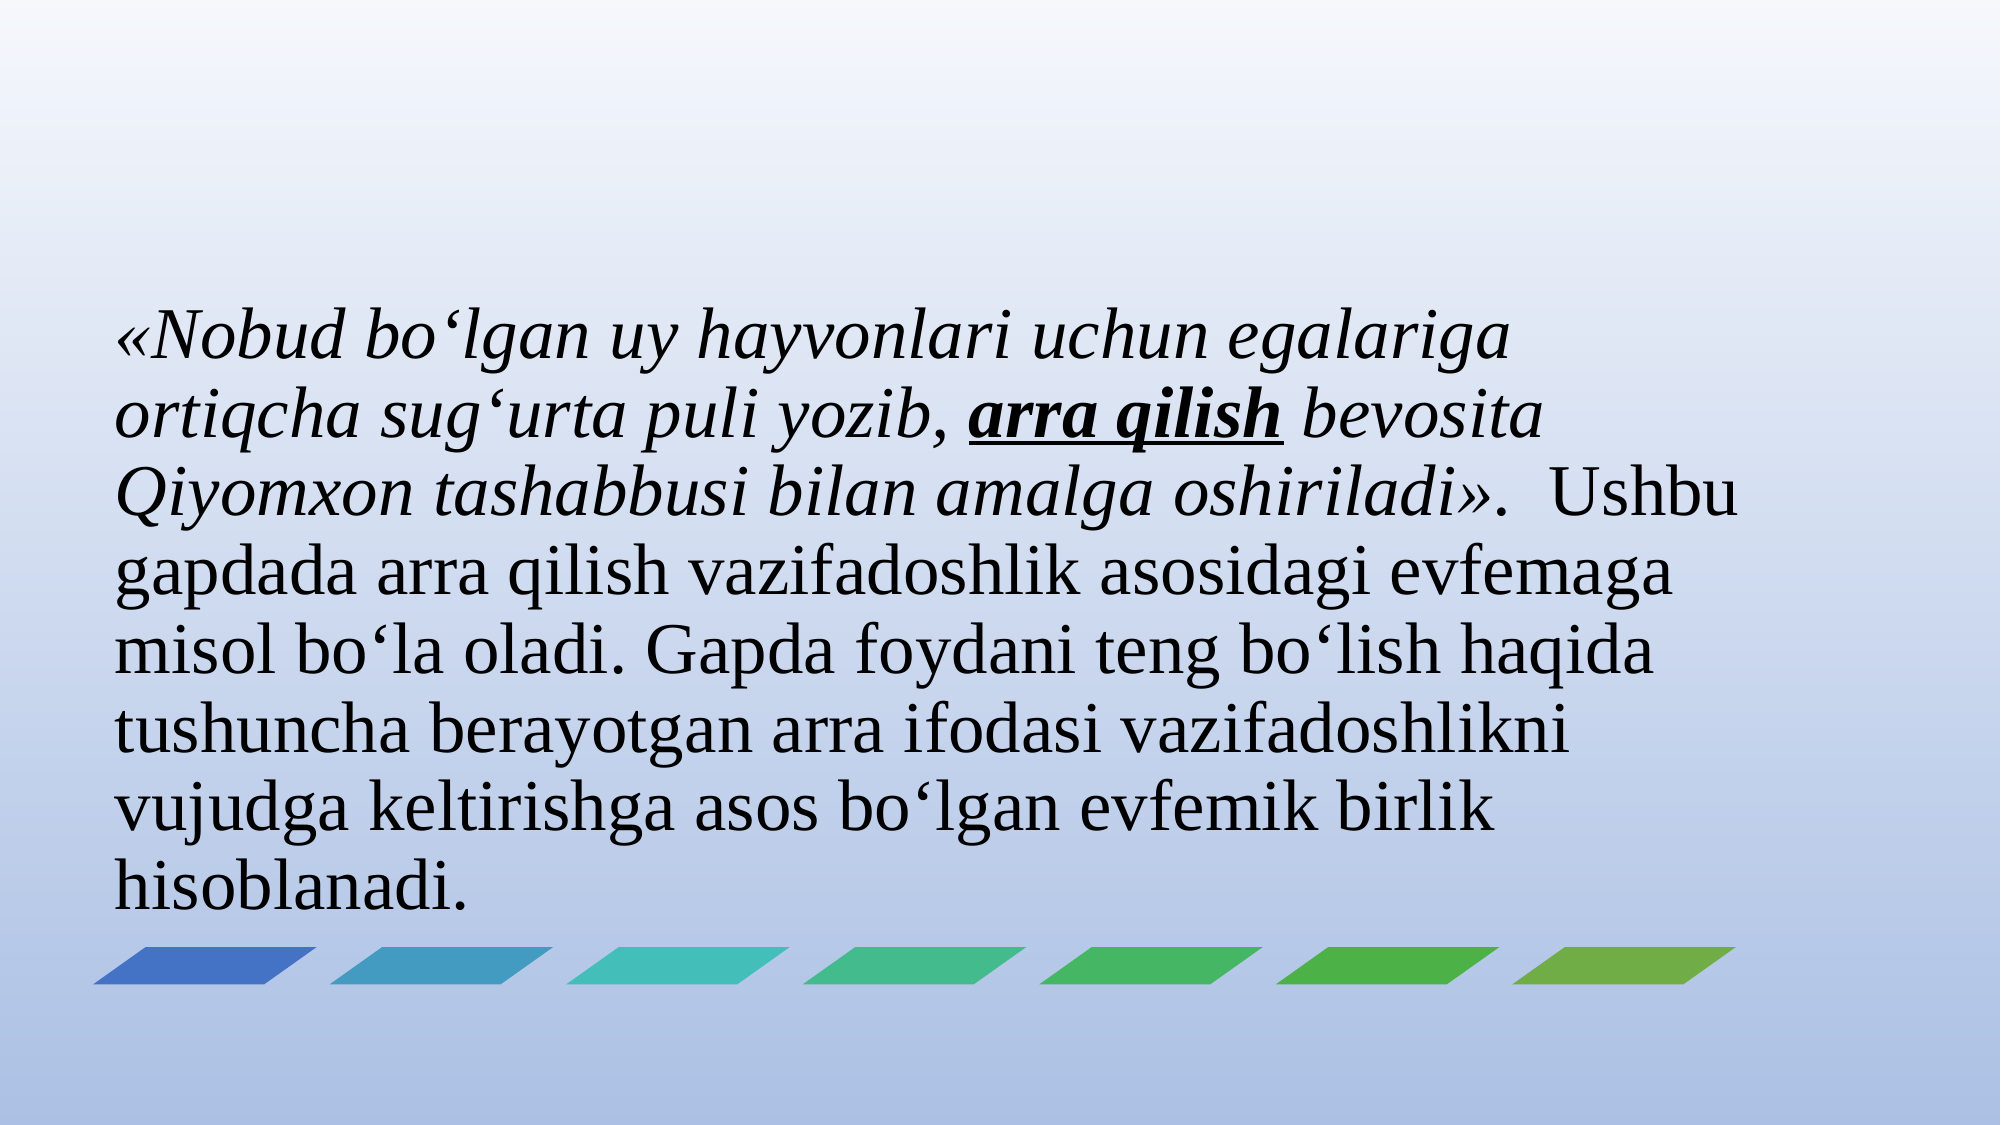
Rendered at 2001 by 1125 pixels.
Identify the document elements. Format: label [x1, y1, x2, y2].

list [0, 30, 1863, 1014]
